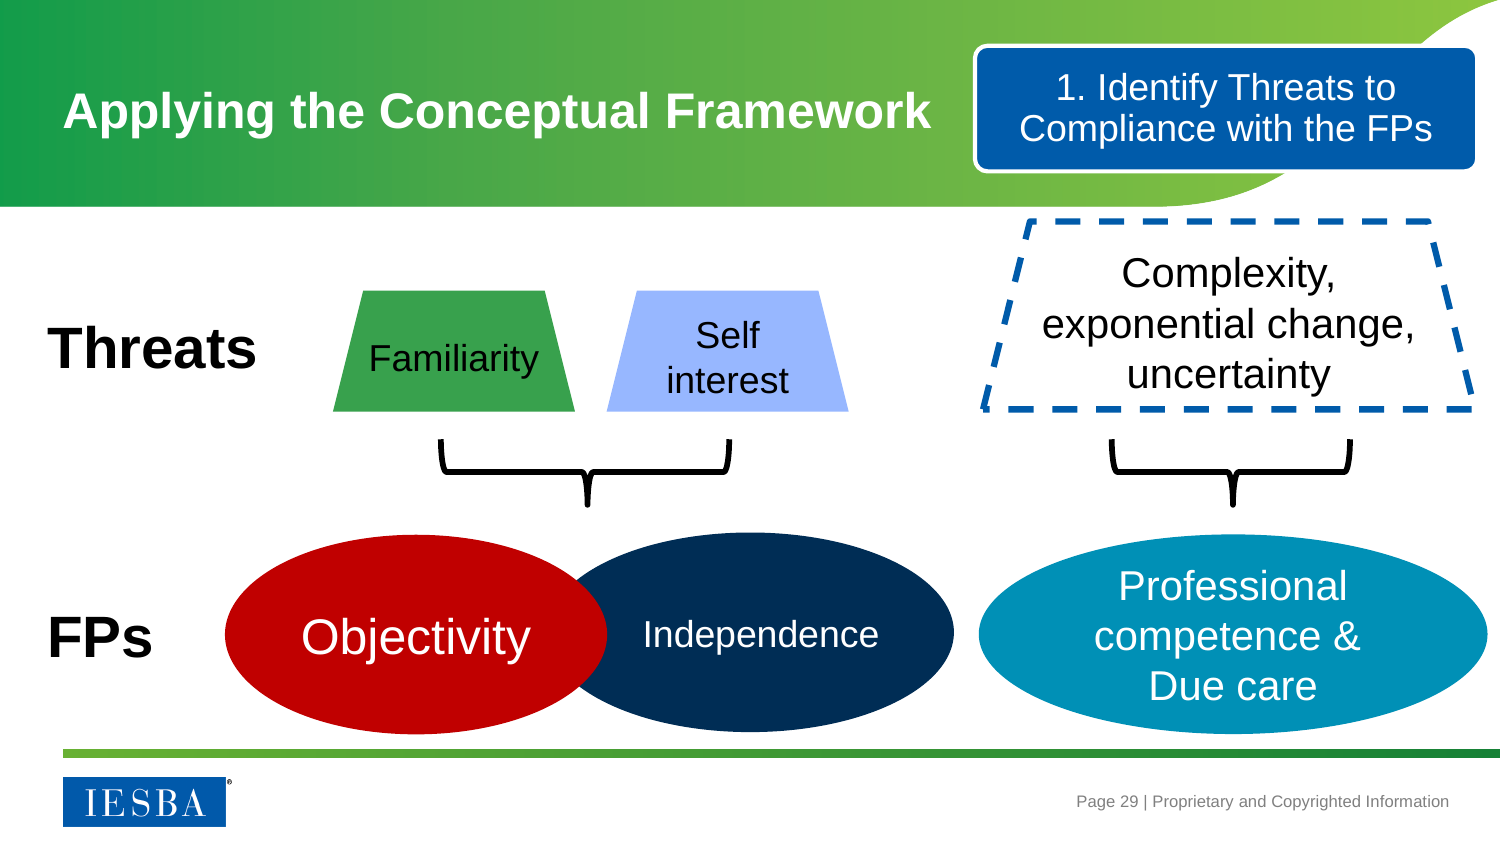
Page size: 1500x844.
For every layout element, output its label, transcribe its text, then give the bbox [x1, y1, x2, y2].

title Applying the Conceptual Framework [62, 75, 1300, 142]
text_box Independence [577, 532, 954, 733]
text_box FPs [32, 591, 169, 676]
text_box [1111, 439, 1351, 505]
text_box Professional competence & Due care [978, 534, 1488, 735]
text_box 1. Identify Threats to Compliance with the FPs [972, 43, 1480, 174]
text_box [440, 439, 730, 505]
text_box Objectivity [224, 534, 608, 735]
text_box Threats [32, 303, 274, 388]
text_box Self interest [606, 290, 849, 412]
picture [63, 777, 232, 827]
text_box Complexity, exponential change, uncertainty [983, 221, 1475, 410]
picture [0, 0, 1500, 207]
text_box Familiarity [332, 290, 575, 412]
